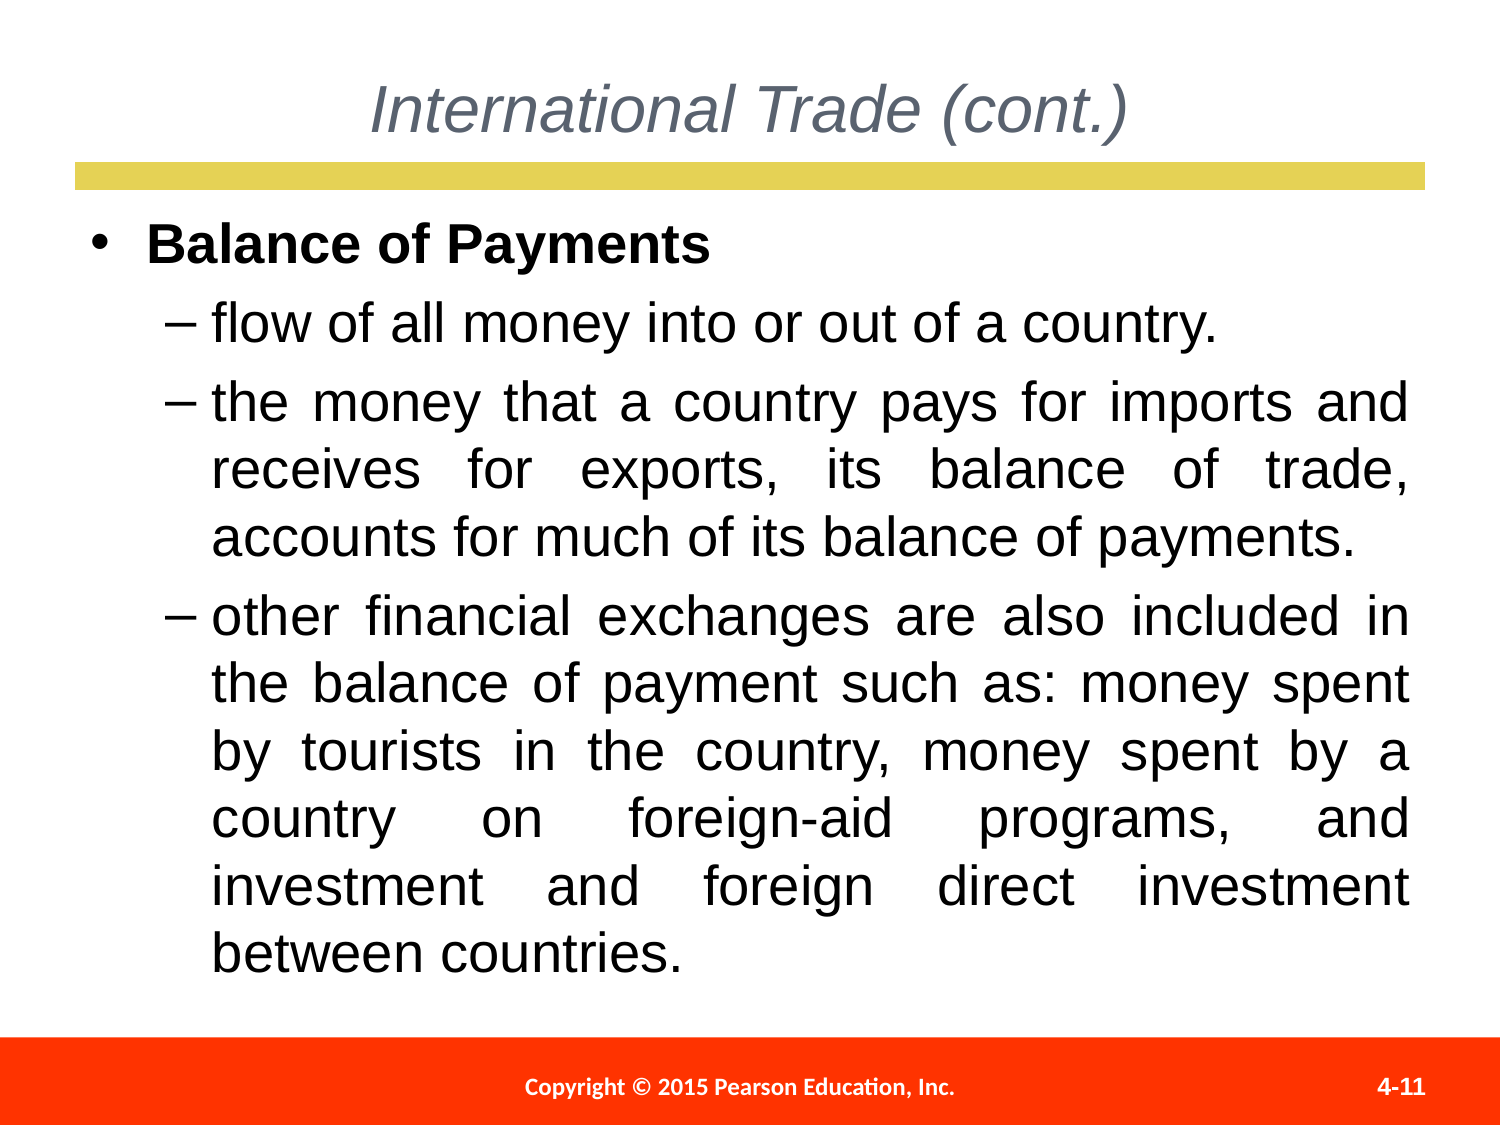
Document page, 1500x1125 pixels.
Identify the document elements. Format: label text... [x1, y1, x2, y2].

list Balance of Payments flow of all money into or out of a country. the money that a country pays for imports and receives for exports, its balance of trade, accounts for much of its balance of payments. other financial exchanges are also included in the balance of payment such as: money spent by tourists in the country, money spent by a country on foreign-aid programs, and investment and foreign direct investment between countries. [74, 199, 1426, 1001]
text_box International Trade (cont.) [74, 12, 1425, 200]
